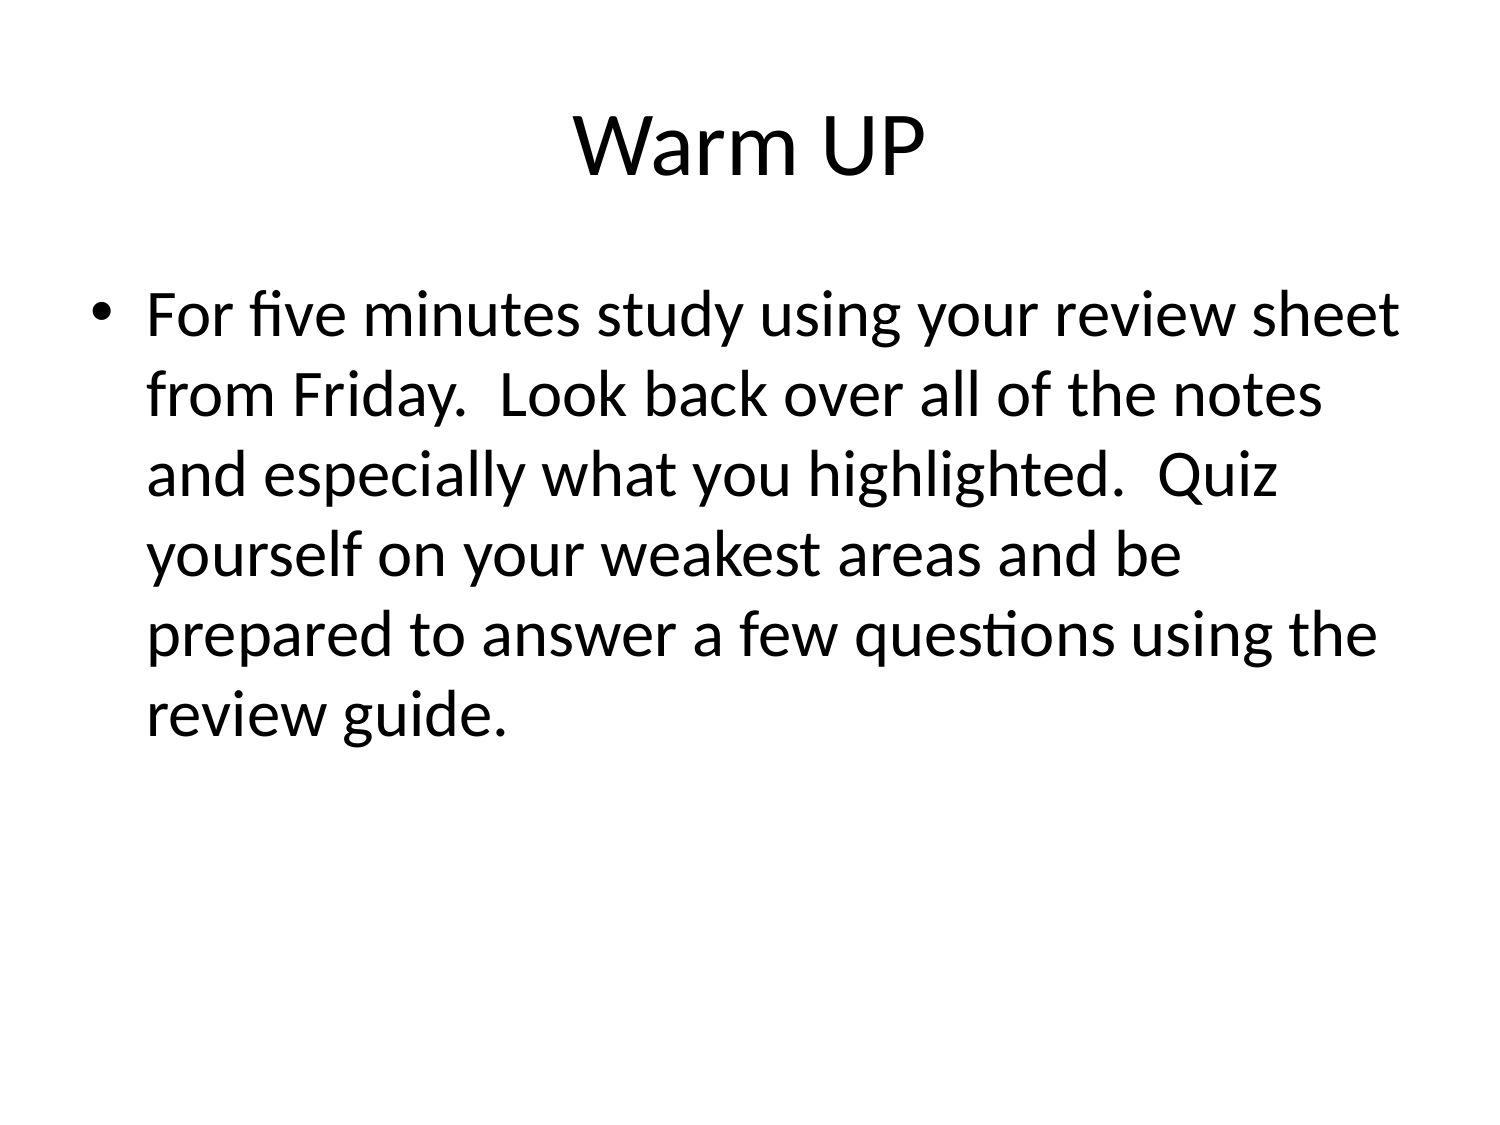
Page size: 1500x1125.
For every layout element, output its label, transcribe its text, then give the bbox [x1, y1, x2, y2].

title Warm UP [75, 45, 1425, 233]
list For five minutes study using your review sheet from Friday. Look back over all of the notes and especially what you highlighted. Quiz yourself on your weakest areas and be prepared to answer a few questions using the review guide. [75, 262, 1425, 1005]
